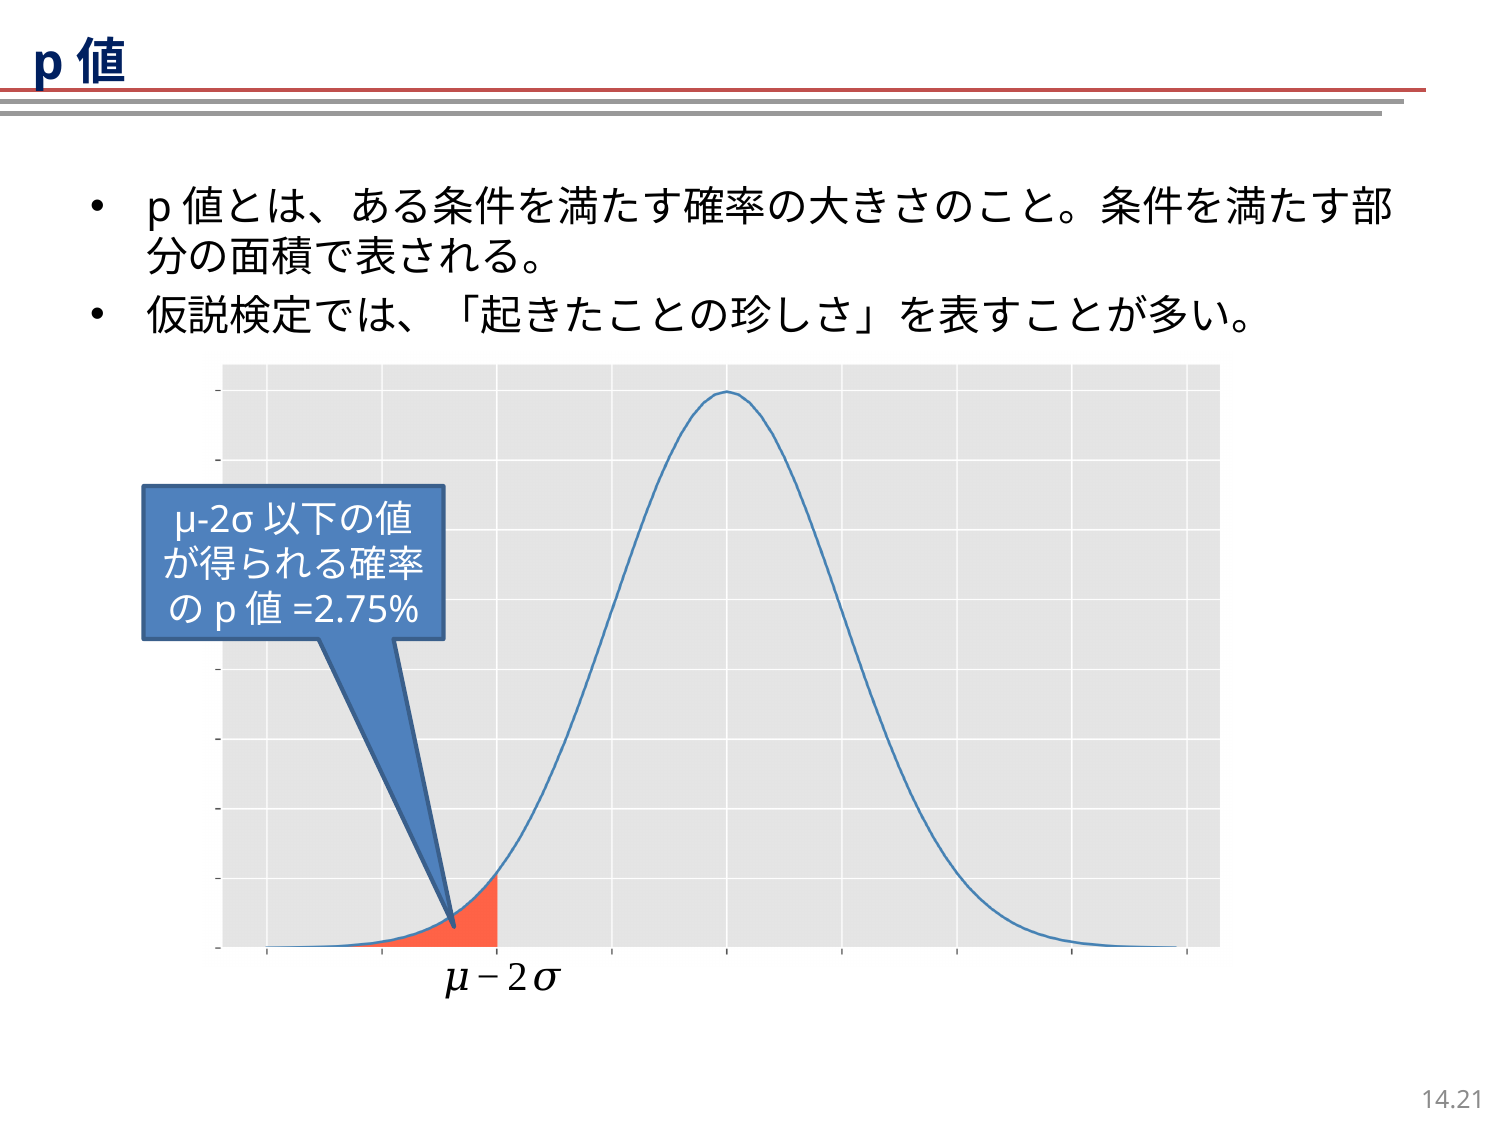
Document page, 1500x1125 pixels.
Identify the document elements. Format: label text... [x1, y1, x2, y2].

list p値とは、ある条件を満たす確率の大きさのこと。条件を満たす部分の面積で表される。 仮説検定では、「起きたことの珍しさ」を表すことが多い。 [75, 172, 1425, 916]
slide_number 20 [1381, 1065, 1500, 1125]
text_box p値 [17, 21, 1459, 151]
picture [201, 351, 1234, 967]
text_box μ-2σ以下の値が得られる確率のp値=2.75% [141, 483, 196, 642]
